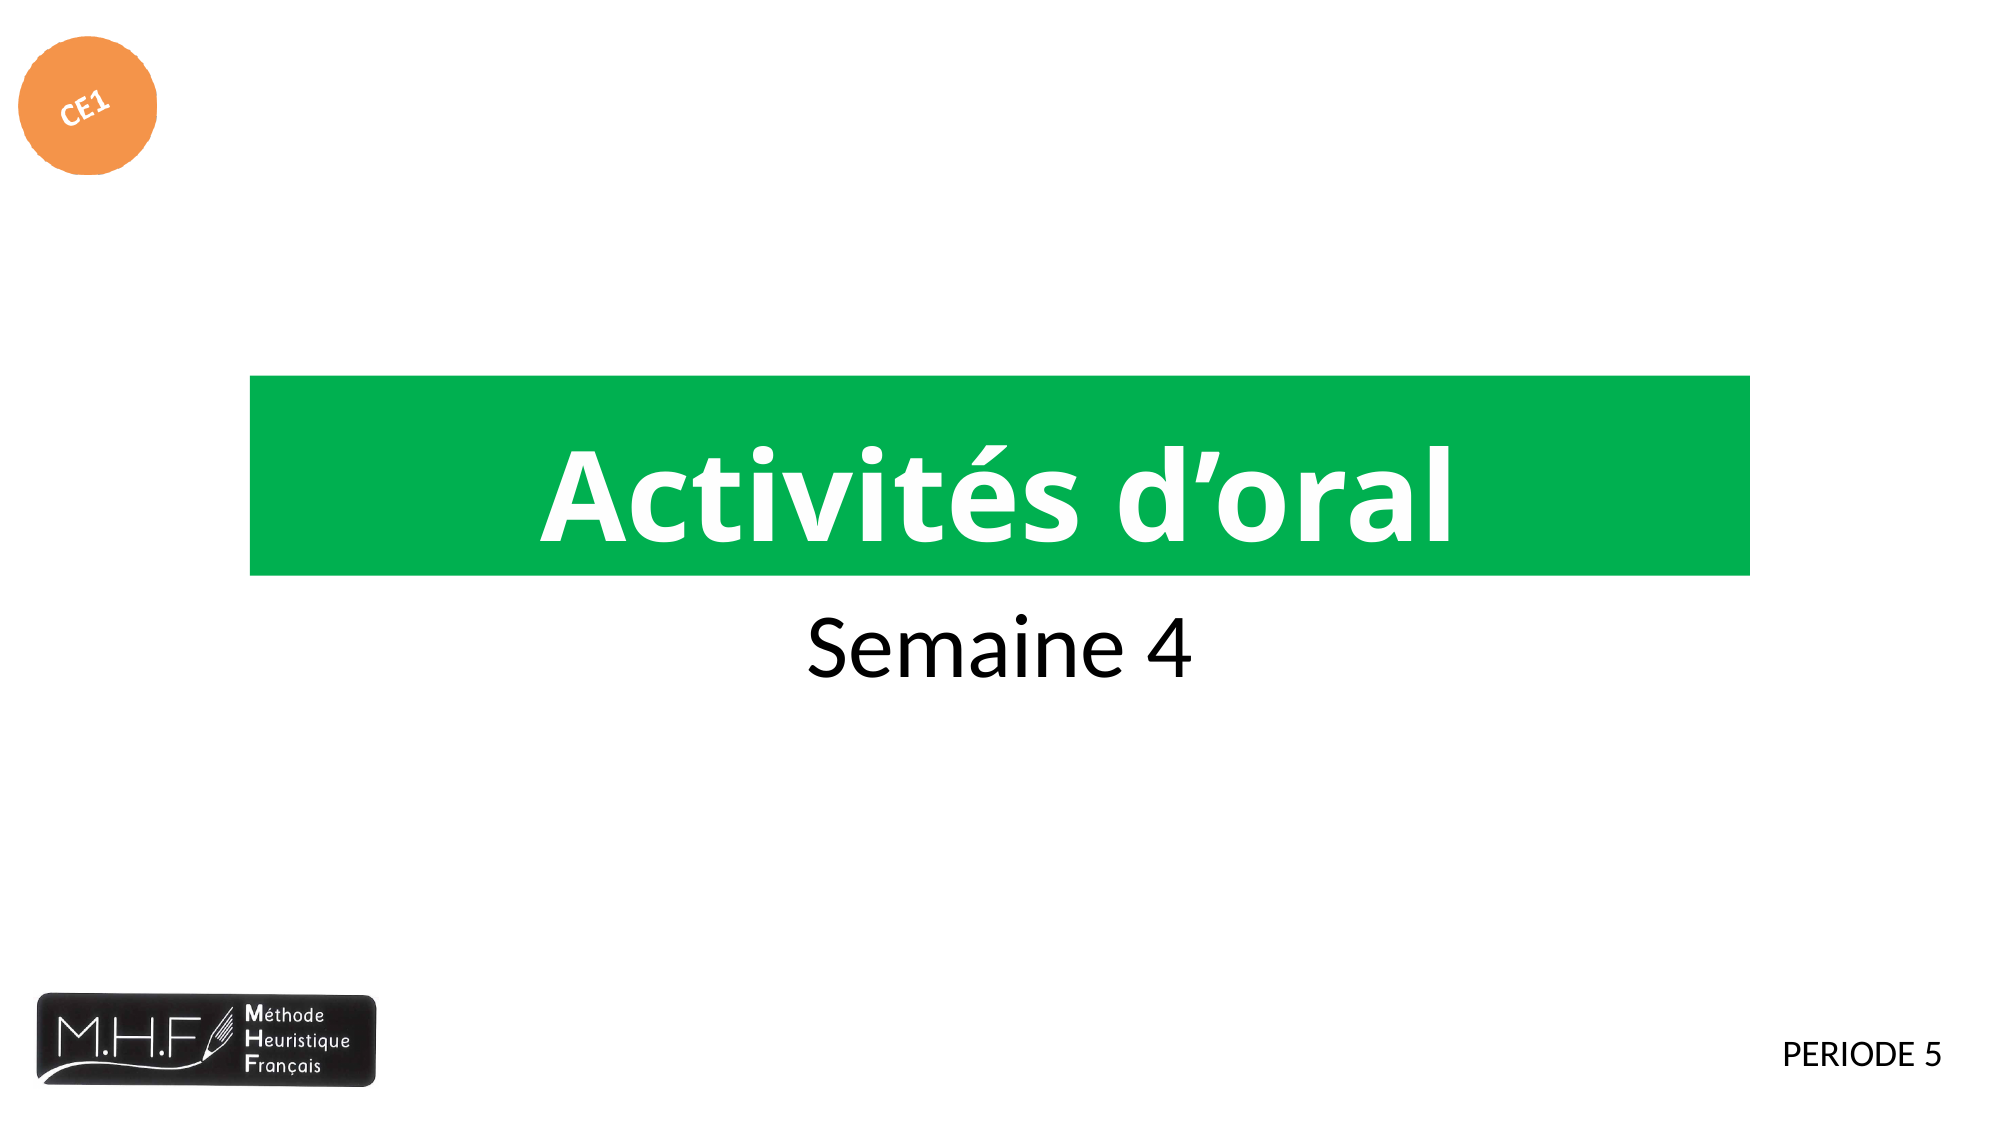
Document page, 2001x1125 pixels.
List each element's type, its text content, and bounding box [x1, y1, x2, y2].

picture [18, 36, 157, 175]
subtitle Semaine 4 [249, 590, 1750, 863]
picture [33, 990, 379, 1089]
text_box PERIODE 5 [1362, 1021, 1967, 1082]
title Activités d’oral [249, 375, 1750, 576]
